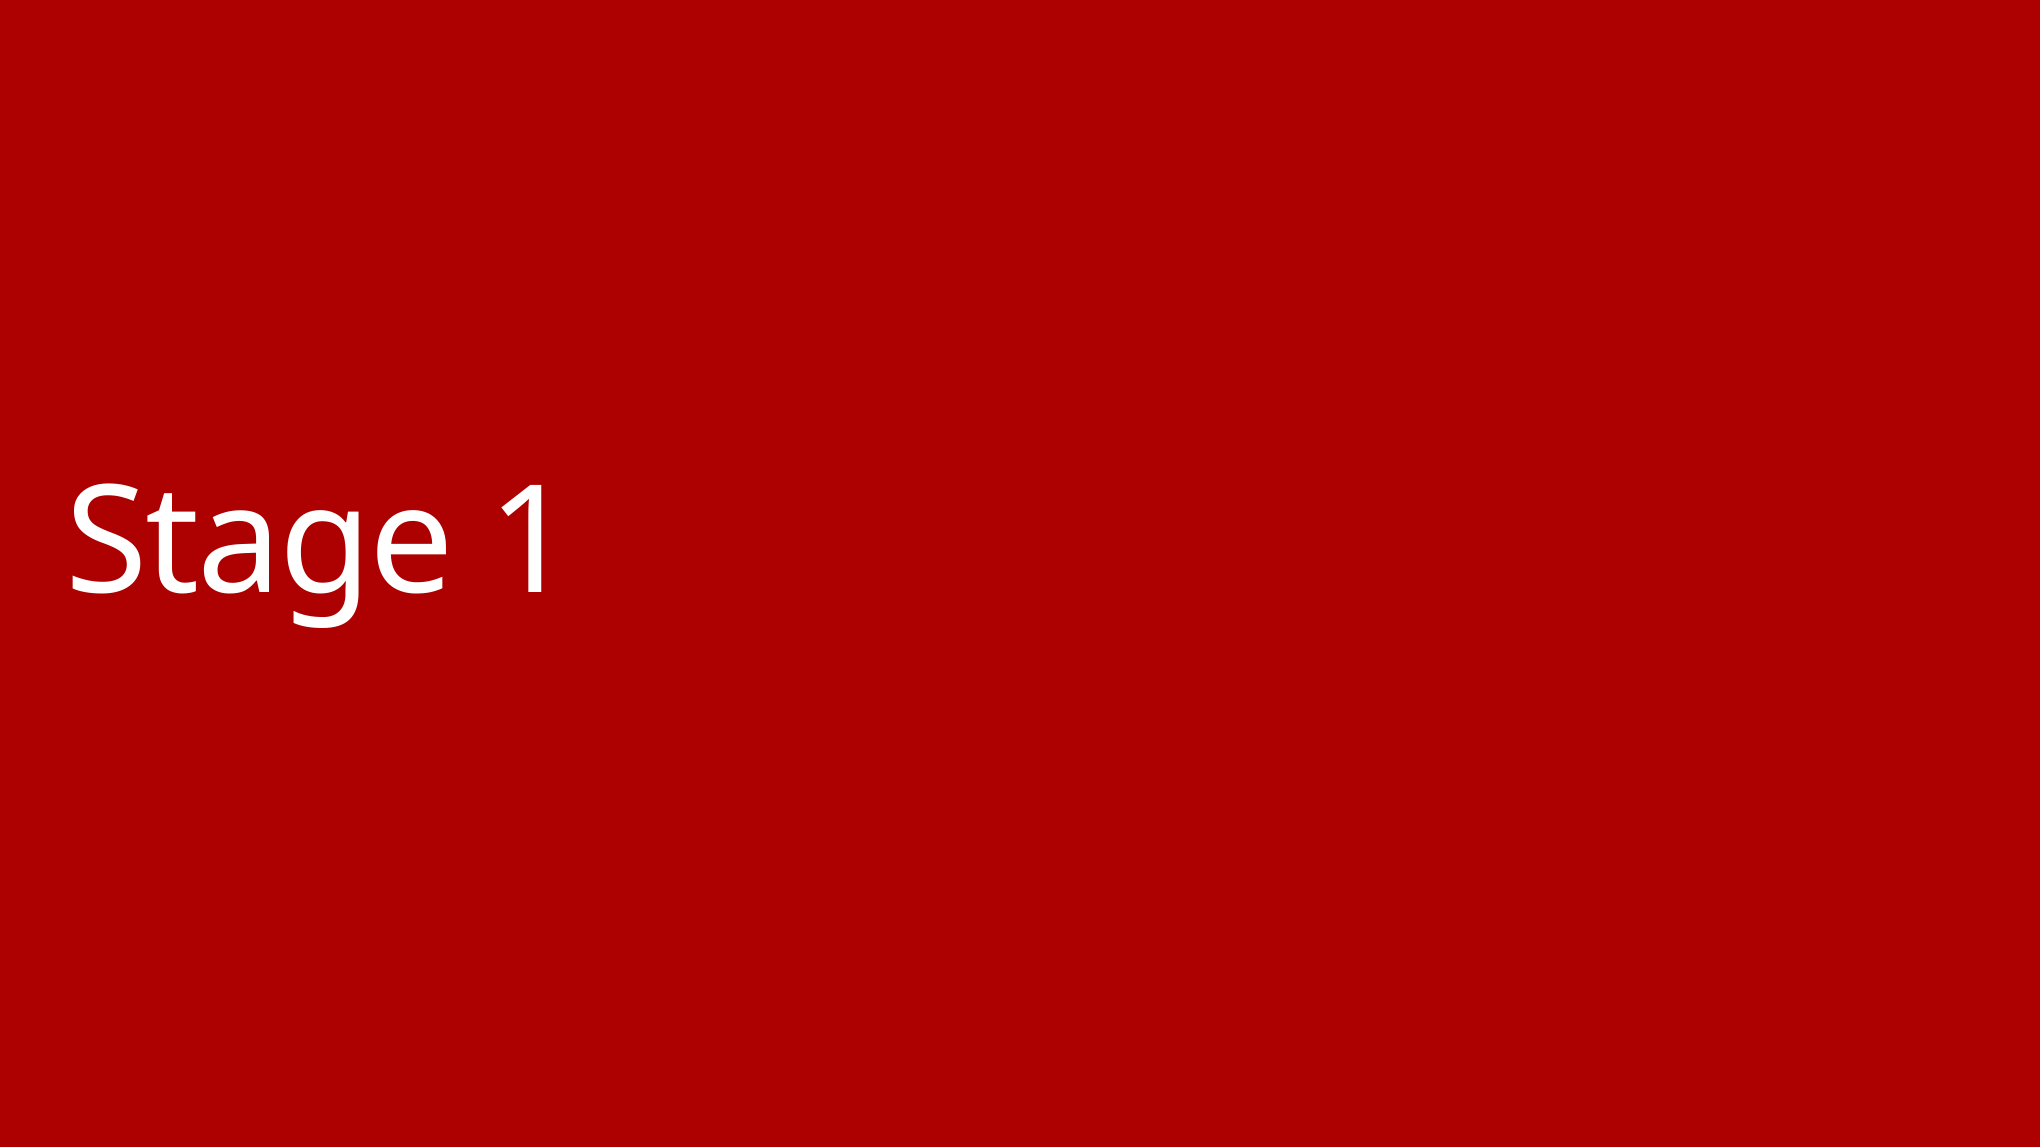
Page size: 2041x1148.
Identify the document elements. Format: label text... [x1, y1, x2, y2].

title Stage 1 [41, 447, 1530, 642]
